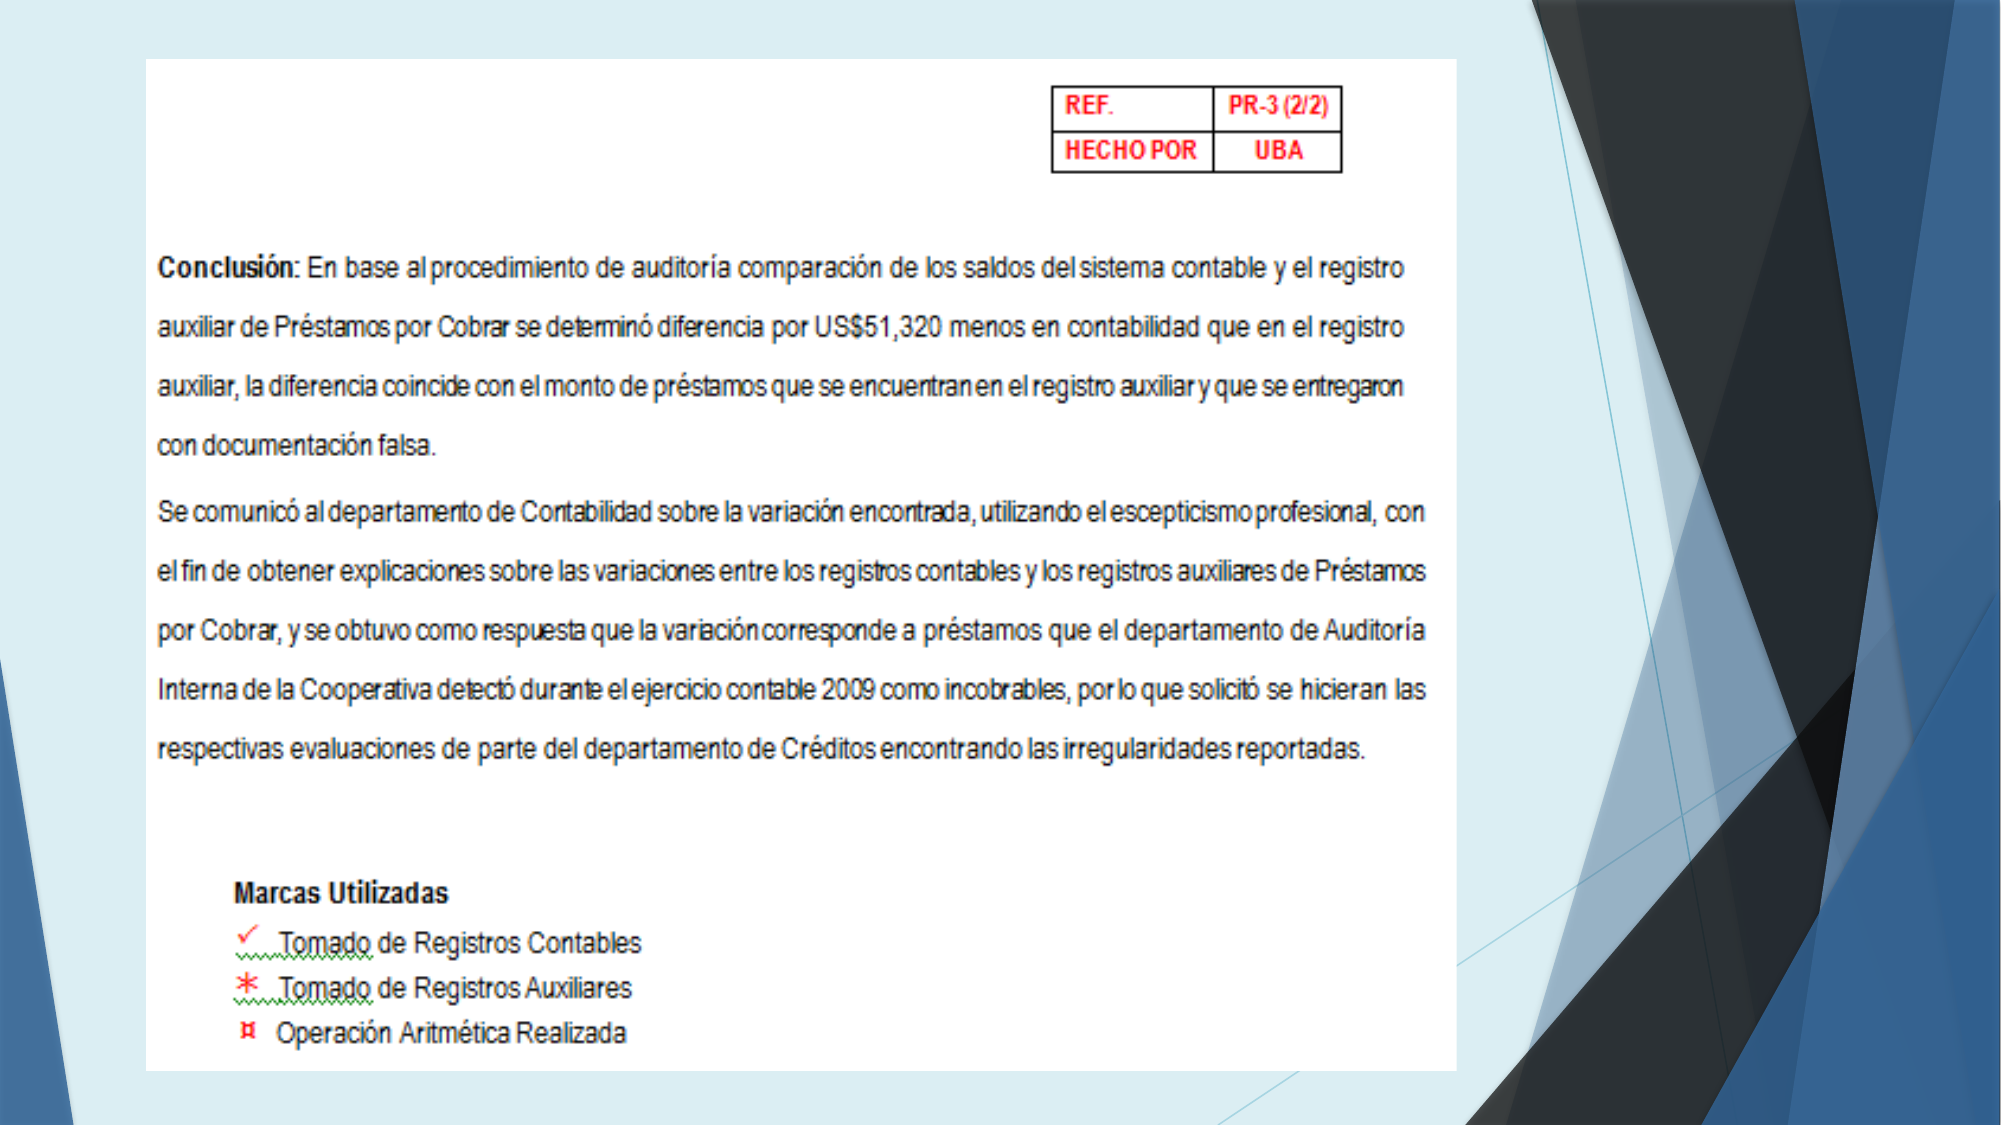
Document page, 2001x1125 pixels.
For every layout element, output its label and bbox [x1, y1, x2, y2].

picture [145, 58, 1458, 1072]
